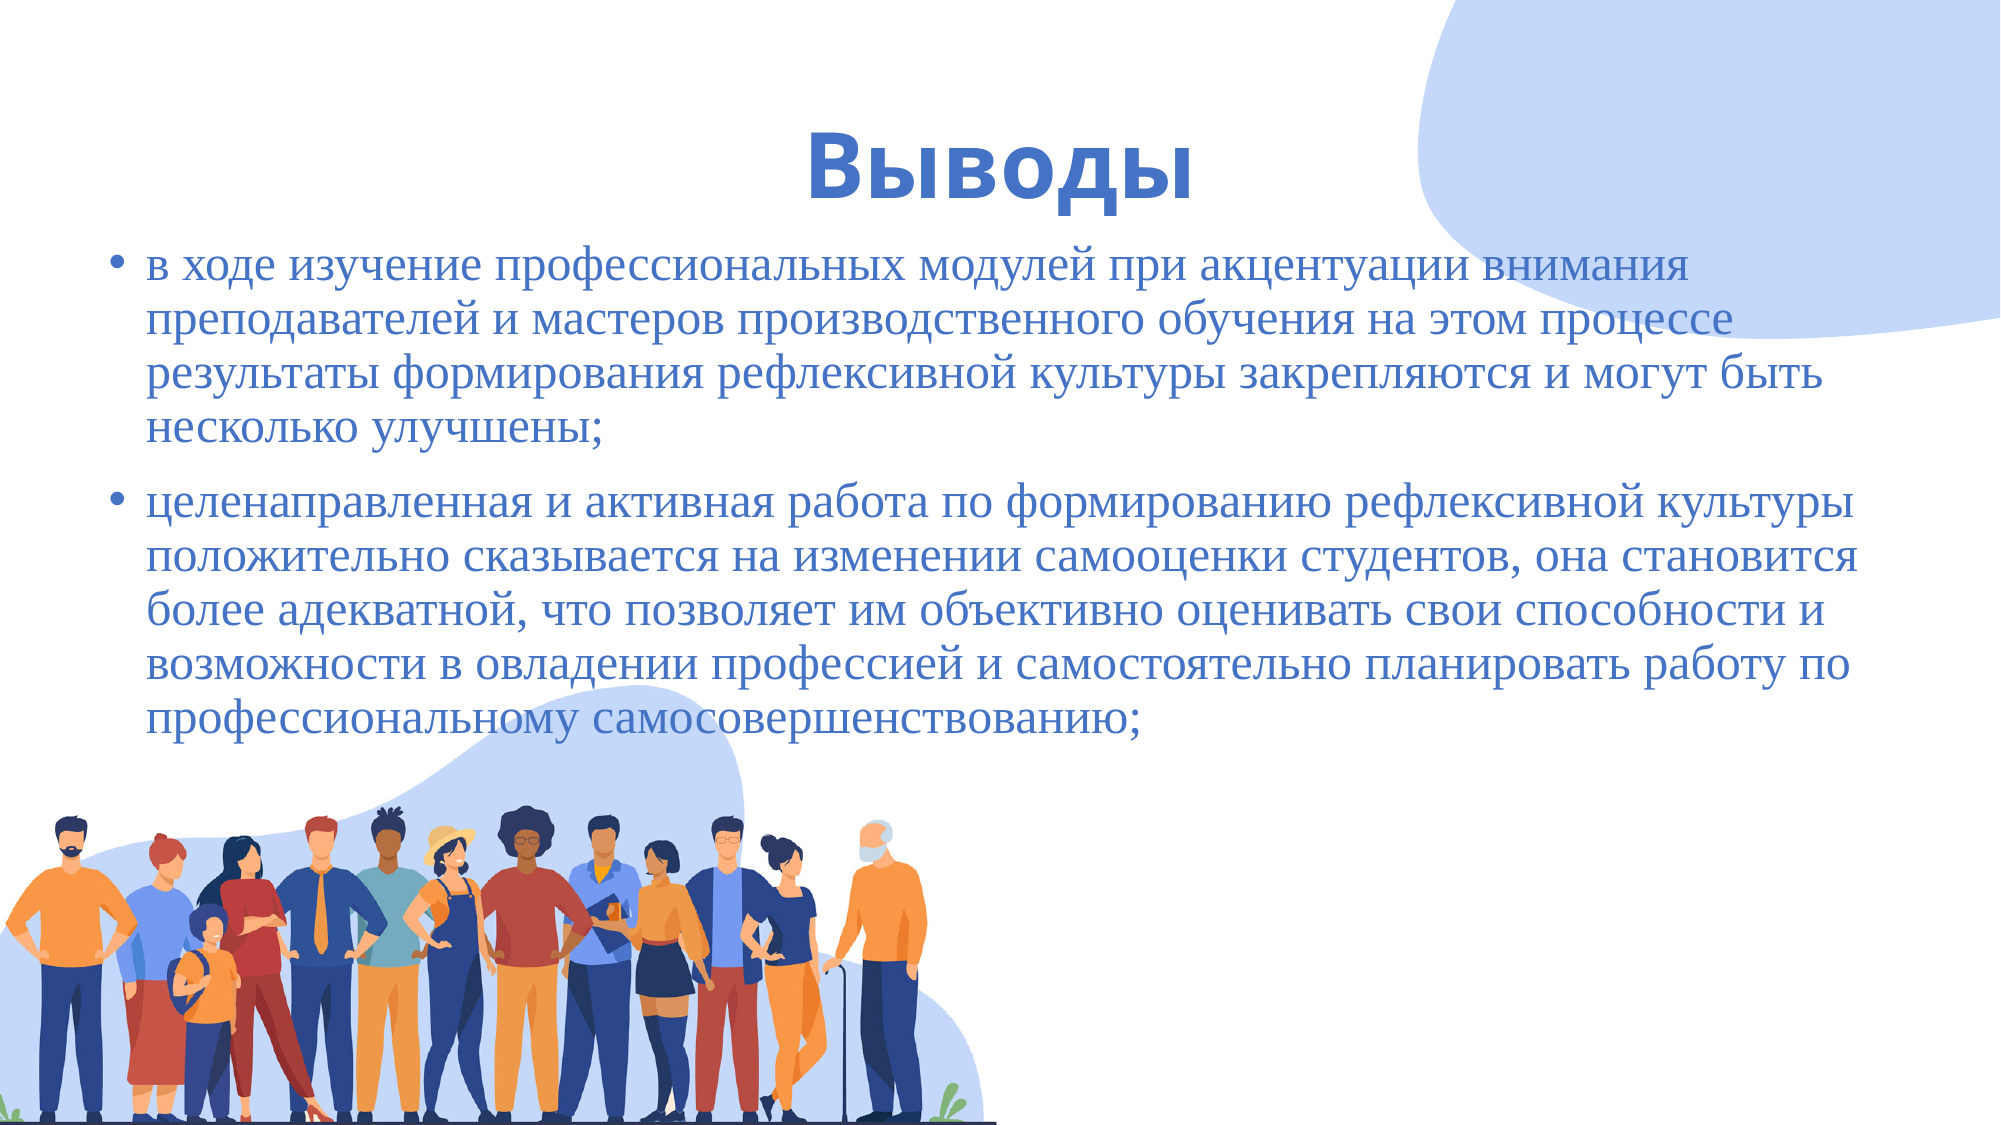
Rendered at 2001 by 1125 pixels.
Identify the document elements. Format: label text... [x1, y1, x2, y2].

title Выводы [137, 59, 1863, 230]
picture [0, 685, 1000, 1125]
list в ходе изучение профессиональных модулей при акцентуации внимания преподавателей и мастеров производственного обучения на этом процессе результаты формирования рефлексивной культуры закрепляются и могут быть несколько улучшены; целенаправленная и активная работа по формированию рефлексивной культуры положительно сказывается на изменении самооценки студентов, она становится более адекватной, что позволяет им объективно оценивать свои способности и возможности в овладении профессией и самостоятельно планировать работу по профессиональному самосовершенствованию; [93, 230, 1957, 1061]
